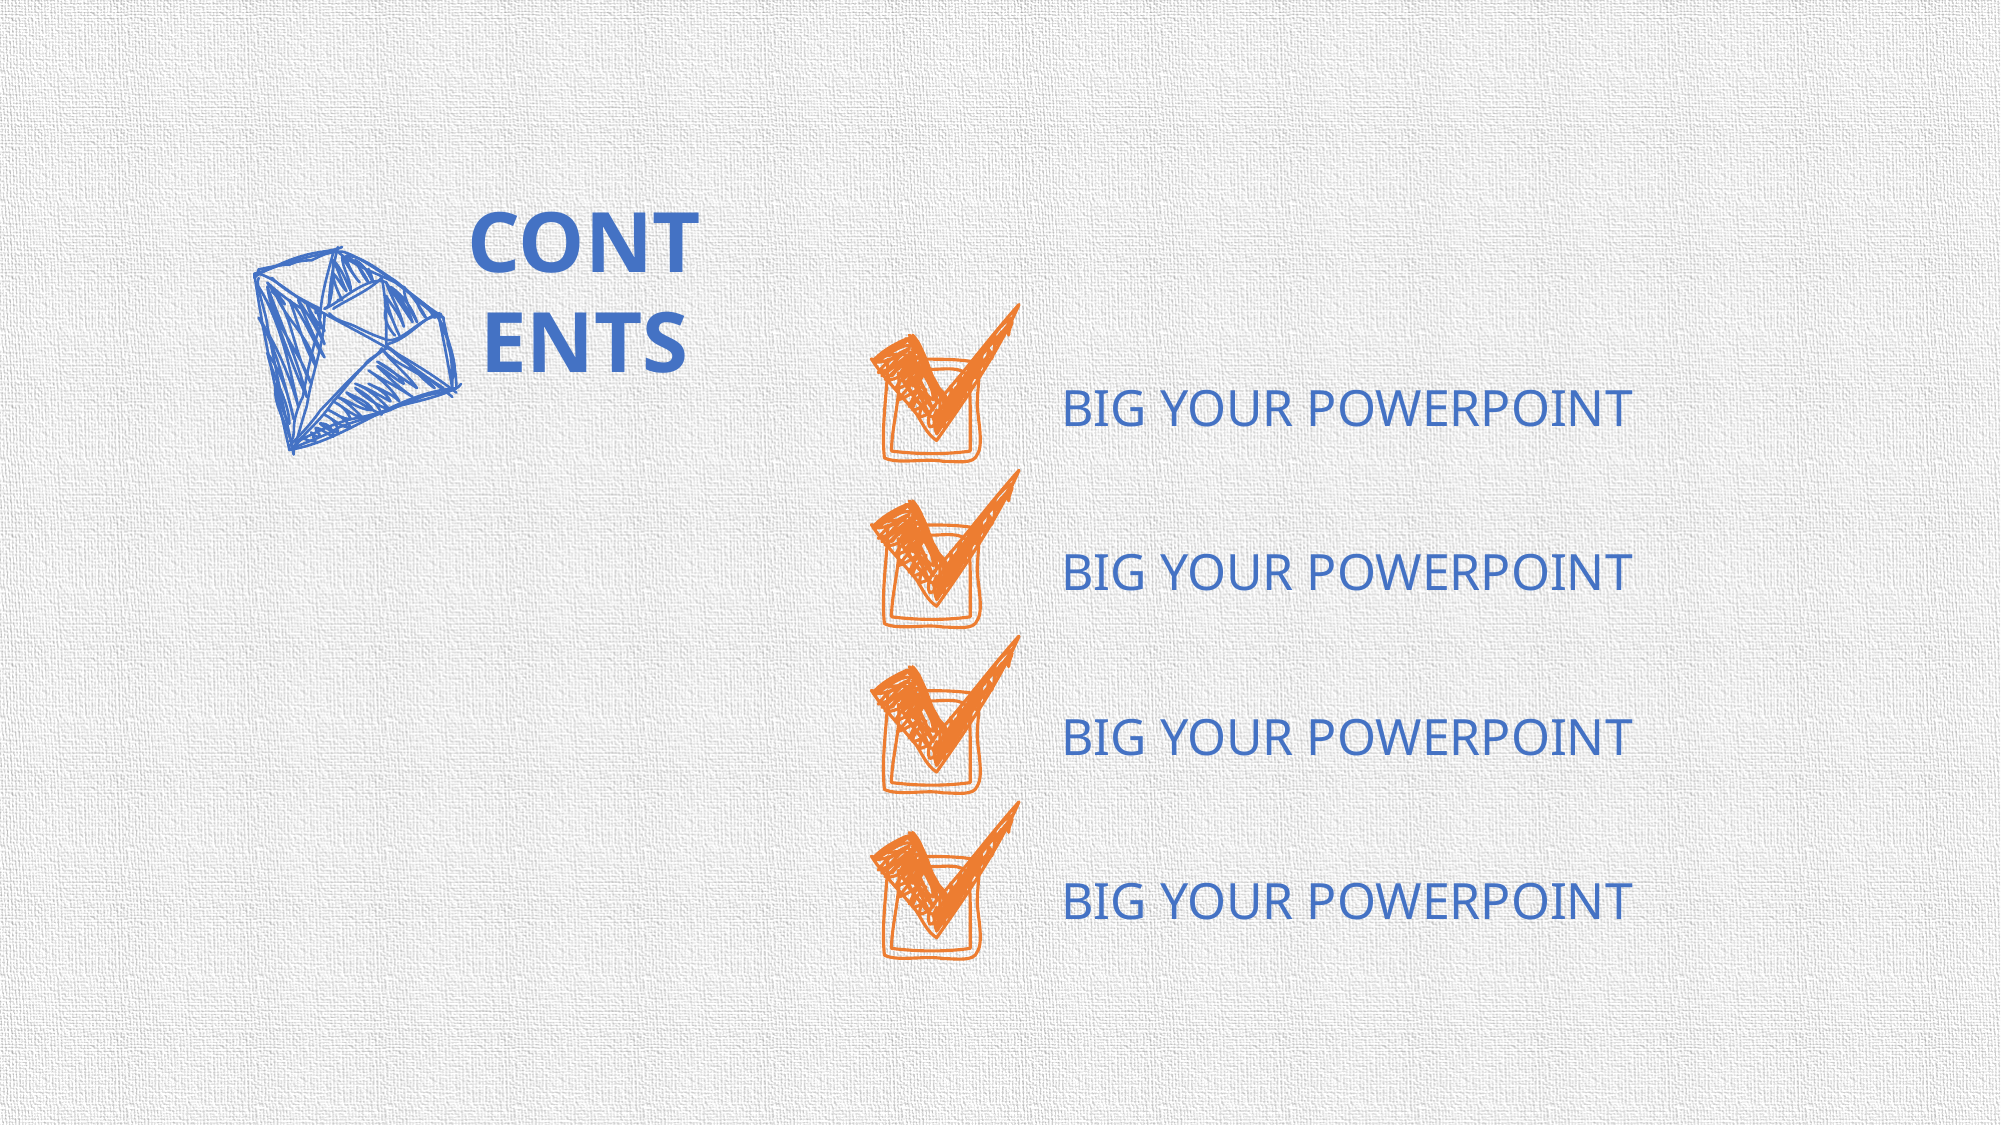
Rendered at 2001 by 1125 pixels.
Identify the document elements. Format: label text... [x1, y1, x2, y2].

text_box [254, 246, 462, 455]
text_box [871, 470, 1019, 631]
text_box BIG YOUR POWERPOINT [1046, 697, 1693, 773]
text_box BIG YOUR POWERPOINT [1046, 368, 1693, 444]
picture [0, 0, 2001, 1125]
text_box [871, 304, 1019, 465]
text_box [871, 801, 1019, 962]
text_box CONT ENTS [413, 181, 755, 397]
text_box BIG YOUR POWERPOINT [1046, 533, 1693, 609]
text_box BIG YOUR POWERPOINT [1046, 862, 1693, 938]
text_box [871, 636, 1019, 797]
